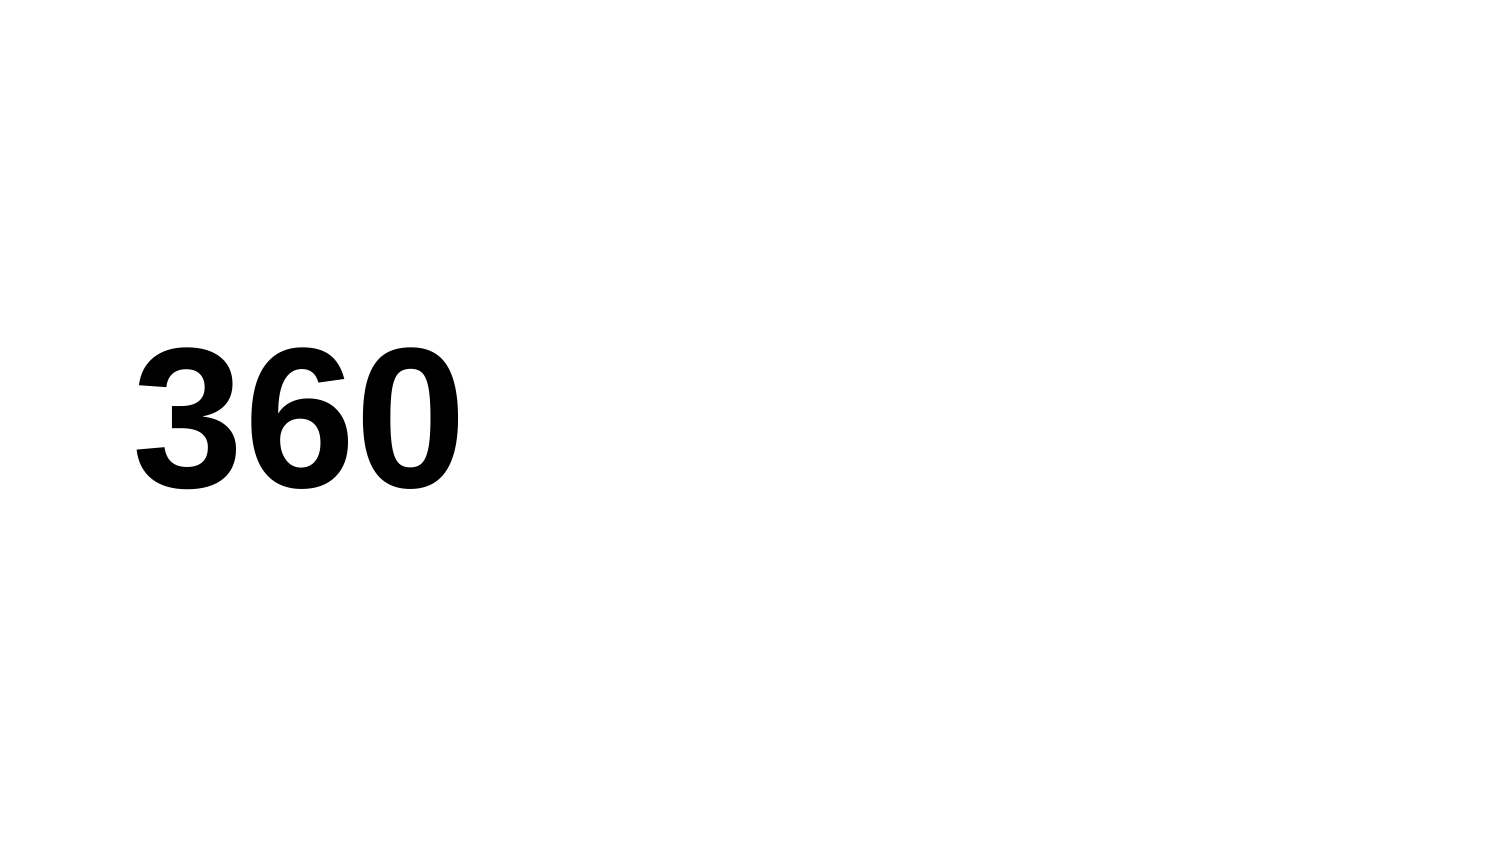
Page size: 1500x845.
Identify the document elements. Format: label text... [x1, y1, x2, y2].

text_box 360 [132, 295, 969, 520]
